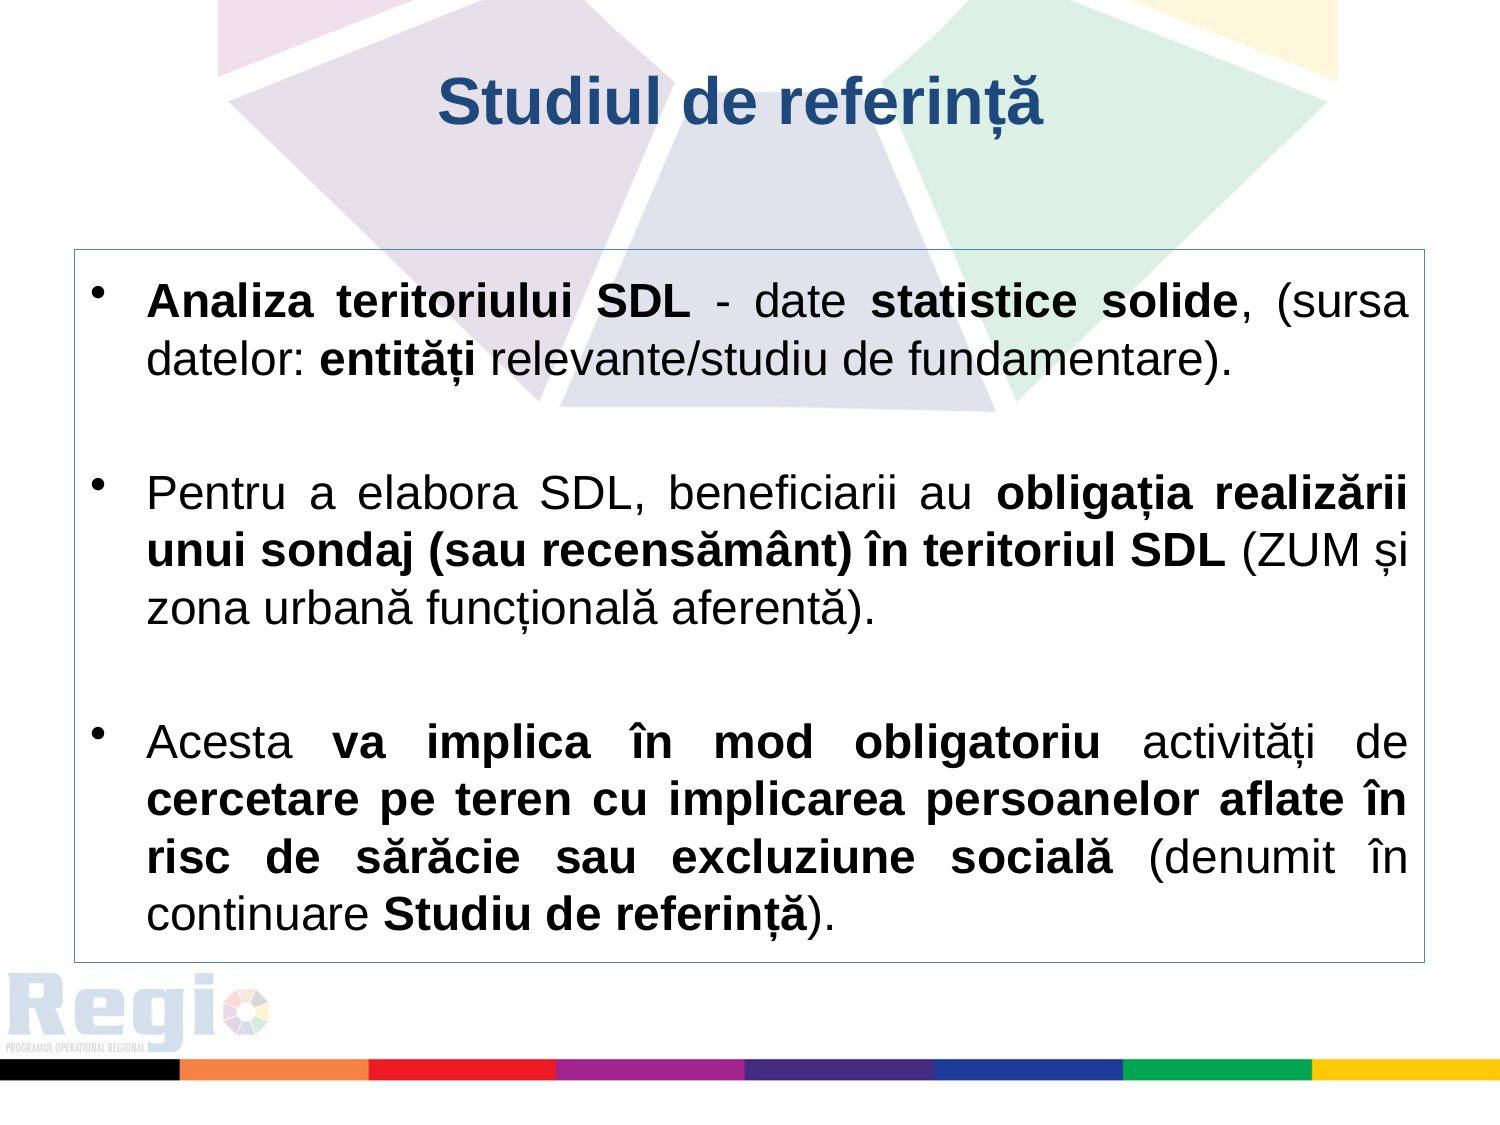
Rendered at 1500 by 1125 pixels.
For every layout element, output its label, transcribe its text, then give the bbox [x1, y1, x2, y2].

picture [0, 0, 1500, 1125]
list Analiza teritoriului SDL - date statistice solide, (sursa datelor: entități relevante/studiu de fundamentare). Pentru a elabora SDL, beneficiarii au obligația realizării unui sondaj (sau recensământ) în teritoriul SDL (ZUM și zona urbană funcțională aferentă). Acesta va implica în mod obligatoriu activități de cercetare pe teren cu implicarea persoanelor aflate în risc de sărăcie sau excluziune socială (denumit în continuare Studiu de referință). [75, 262, 1425, 1005]
title Studiul de referință [75, 45, 1425, 150]
text_box [74, 249, 1425, 963]
